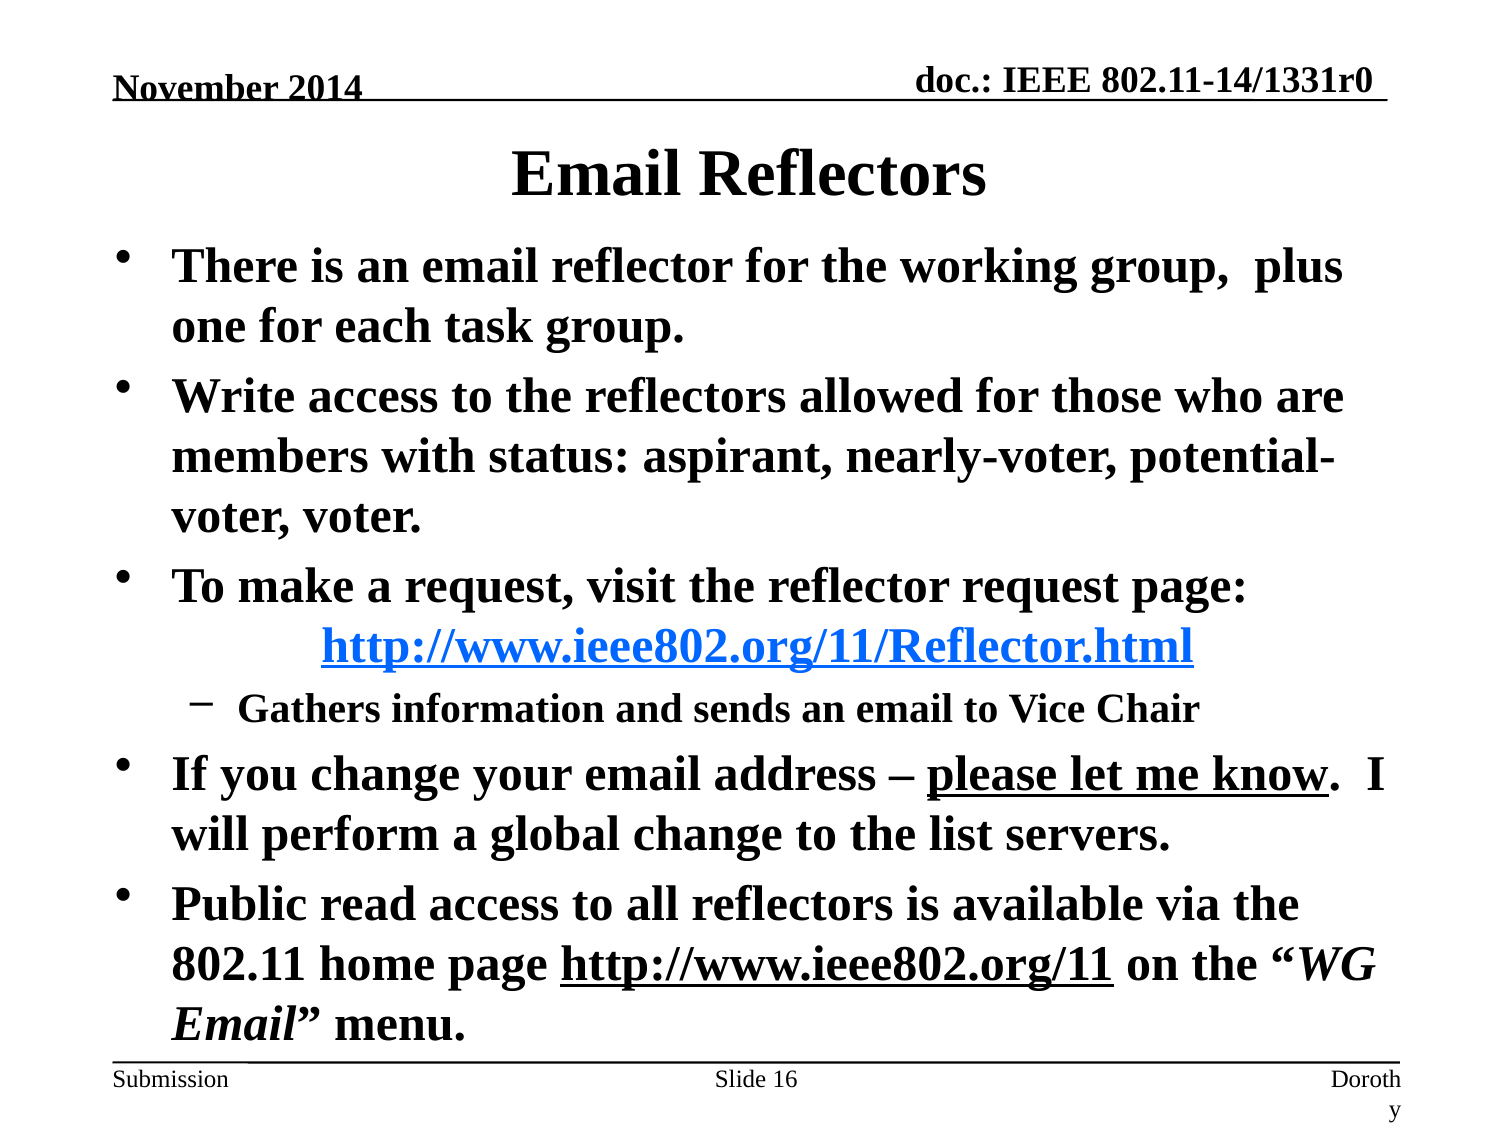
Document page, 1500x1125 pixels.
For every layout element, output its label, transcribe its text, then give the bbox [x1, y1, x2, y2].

slide_number Slide 16 [712, 1063, 800, 1093]
title Email Reflectors [112, 112, 1388, 224]
list There is an email reflector for the working group, plus one for each task group. Write access to the reflectors allowed for those who are members with status: aspirant, nearly-voter, potential-voter, voter. To make a request, visit the reflector request page: http://www.ieee802.org/11/Reflector.html Gathers information and sends an email to Vice Chair If you change your email address – please let me know. I will perform a global change to the list servers. Public read access to all reflectors is available via the 802.11 home page http://www.ieee802.org/11 on the “WG Email” menu. [99, 224, 1438, 1063]
footer Dorothy Stanley (Aruba Networks) [1324, 1063, 1402, 1093]
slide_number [112, 62, 401, 109]
